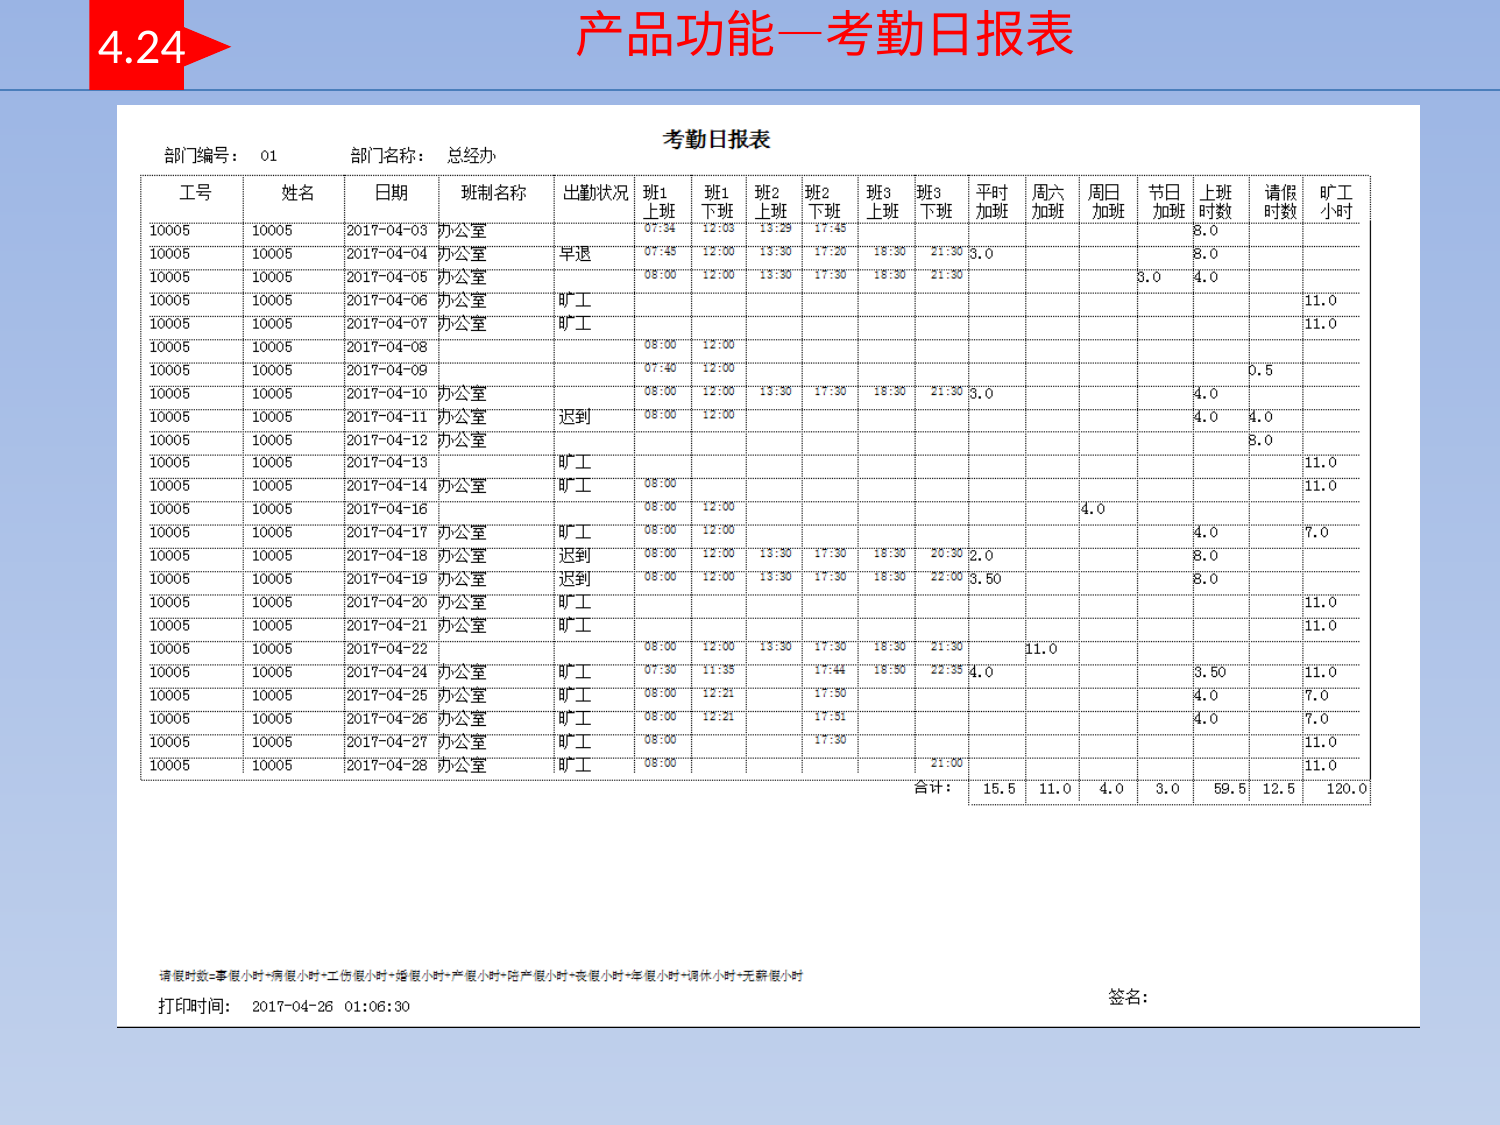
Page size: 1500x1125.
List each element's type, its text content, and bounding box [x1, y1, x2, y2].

text_box 4.24 [82, 6, 201, 81]
text_box [201, 31, 234, 62]
text_box [87, 81, 186, 89]
text_box 产品功能—考勤日报表 [560, 0, 1172, 71]
text_box [87, 0, 186, 6]
picture [116, 105, 1421, 1028]
